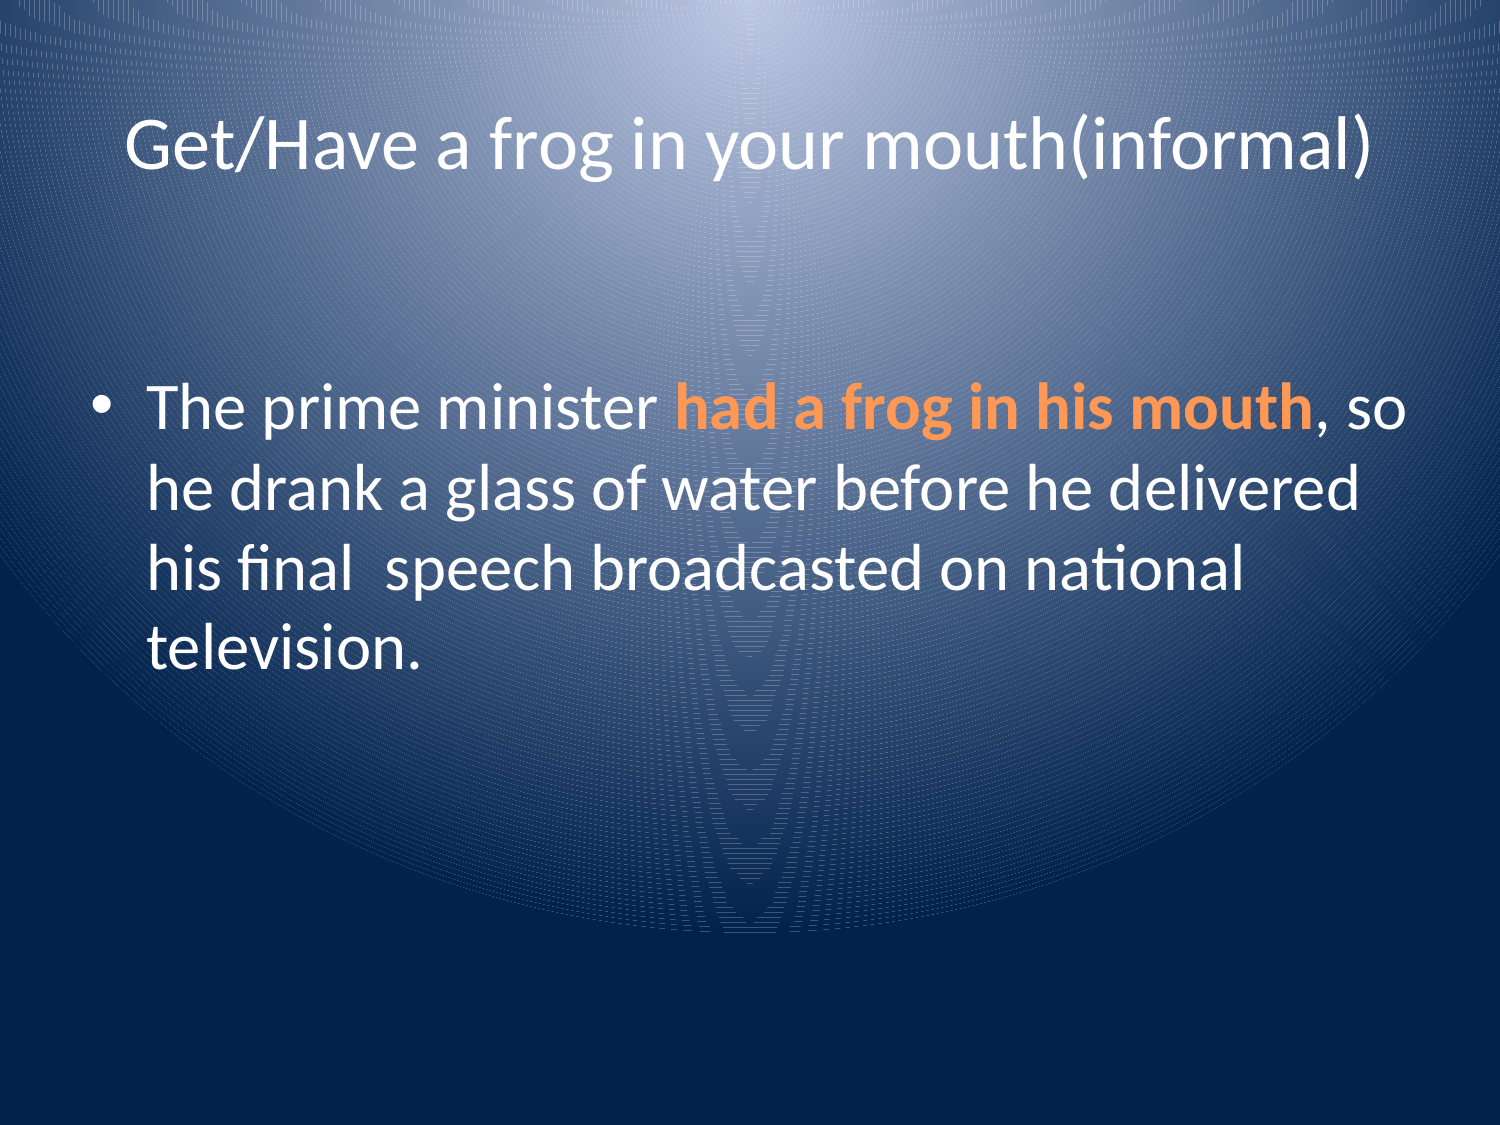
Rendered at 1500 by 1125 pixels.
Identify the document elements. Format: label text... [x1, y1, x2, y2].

title Get/Have a frog in your mouth(informal) [75, 45, 1425, 233]
list The prime minister had a frog in his mouth, so he drank a glass of water before he delivered his final speech broadcasted on national television. [75, 262, 1425, 1005]
